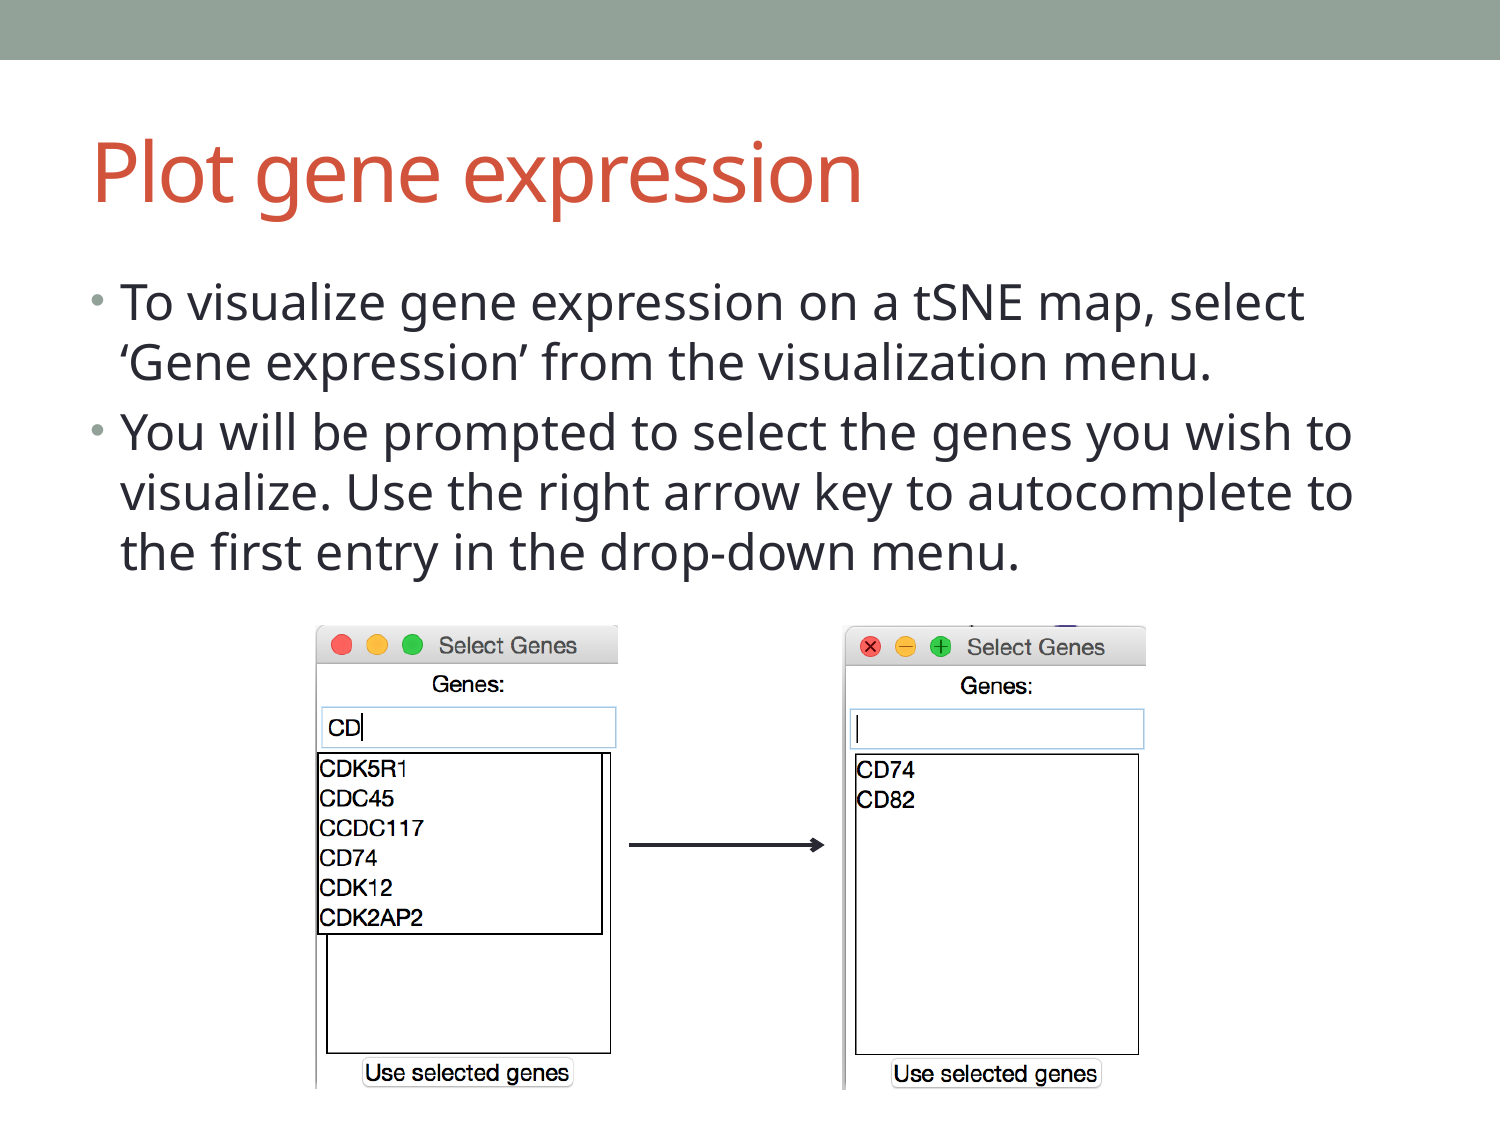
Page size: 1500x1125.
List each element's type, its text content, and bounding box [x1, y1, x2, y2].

picture [315, 624, 618, 1089]
picture [841, 624, 1146, 1090]
title Plot gene expression [75, 87, 1425, 250]
list To visualize gene expression on a tSNE map, select ‘Gene expression’ from the visualization menu. You will be prompted to select the genes you wish to visualize. Use the right arrow key to autocomplete to the first entry in the drop-down menu. [75, 262, 1425, 1063]
